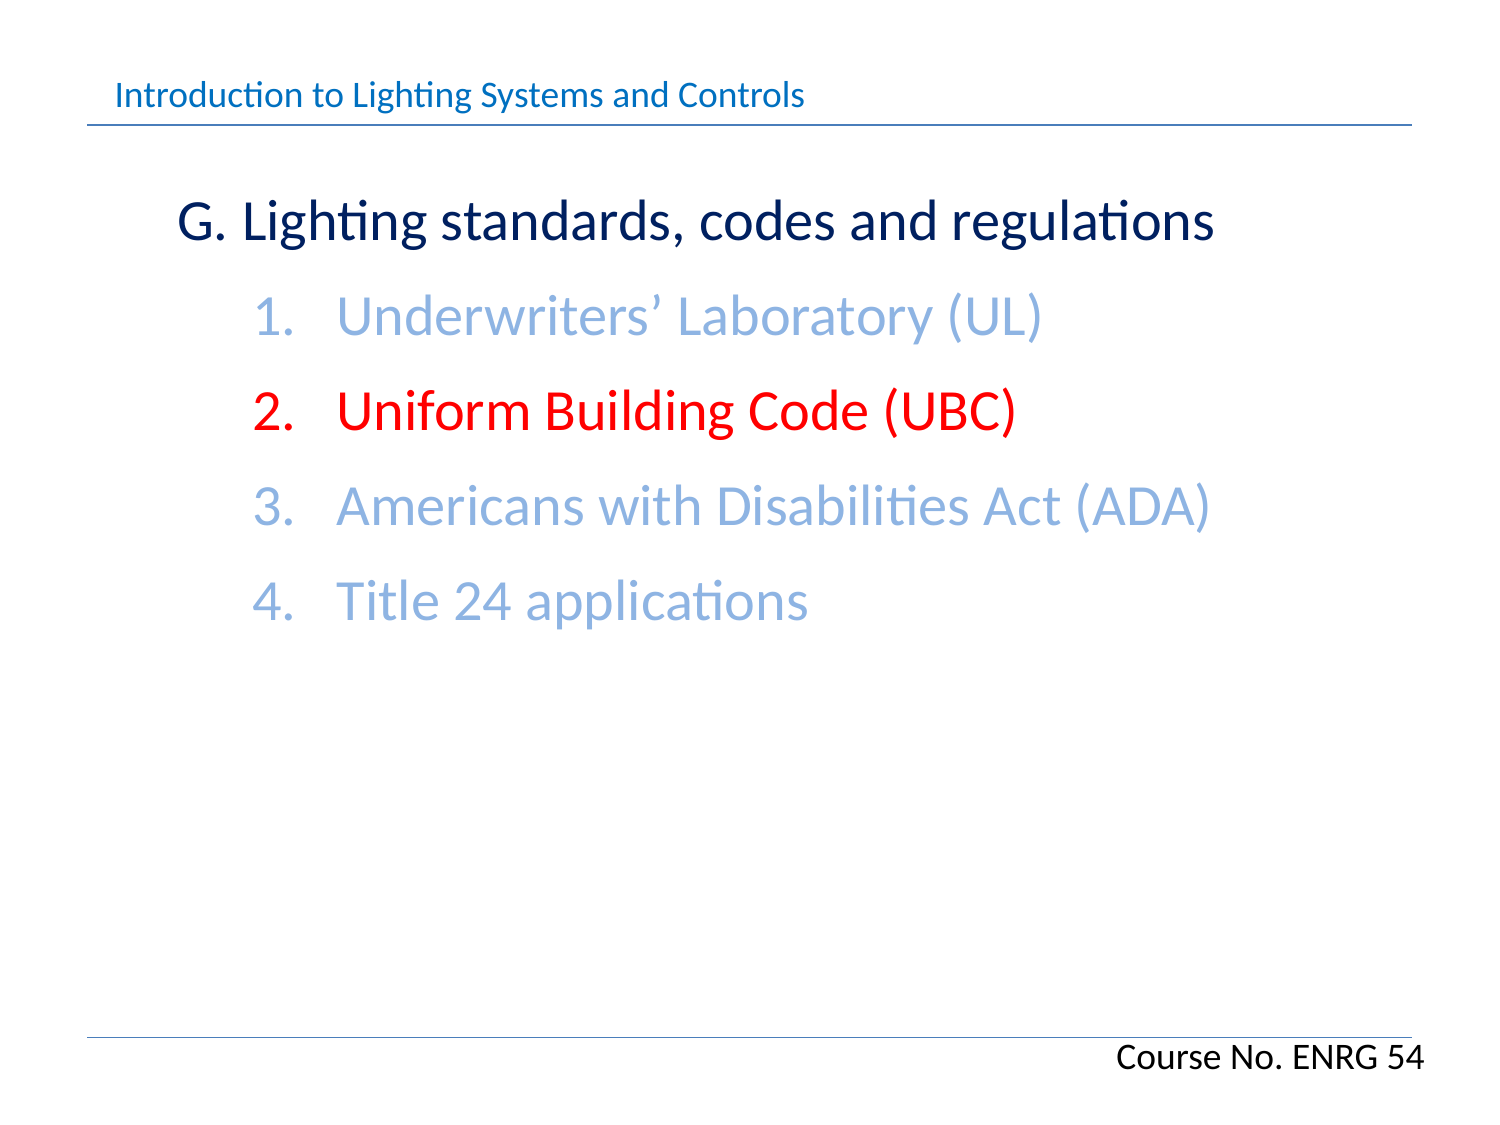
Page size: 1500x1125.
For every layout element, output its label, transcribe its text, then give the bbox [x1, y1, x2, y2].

text_box G. Lighting standards, codes and regulations Underwriters’ Laboratory (UL) Uniform Building Code (UBC) Americans with Disabilities Act (ADA) Title 24 applications [162, 174, 1275, 735]
text_box Introduction to Lighting Systems and Controls [99, 62, 838, 123]
text_box Course No. ENRG 54 [1101, 1024, 1441, 1085]
